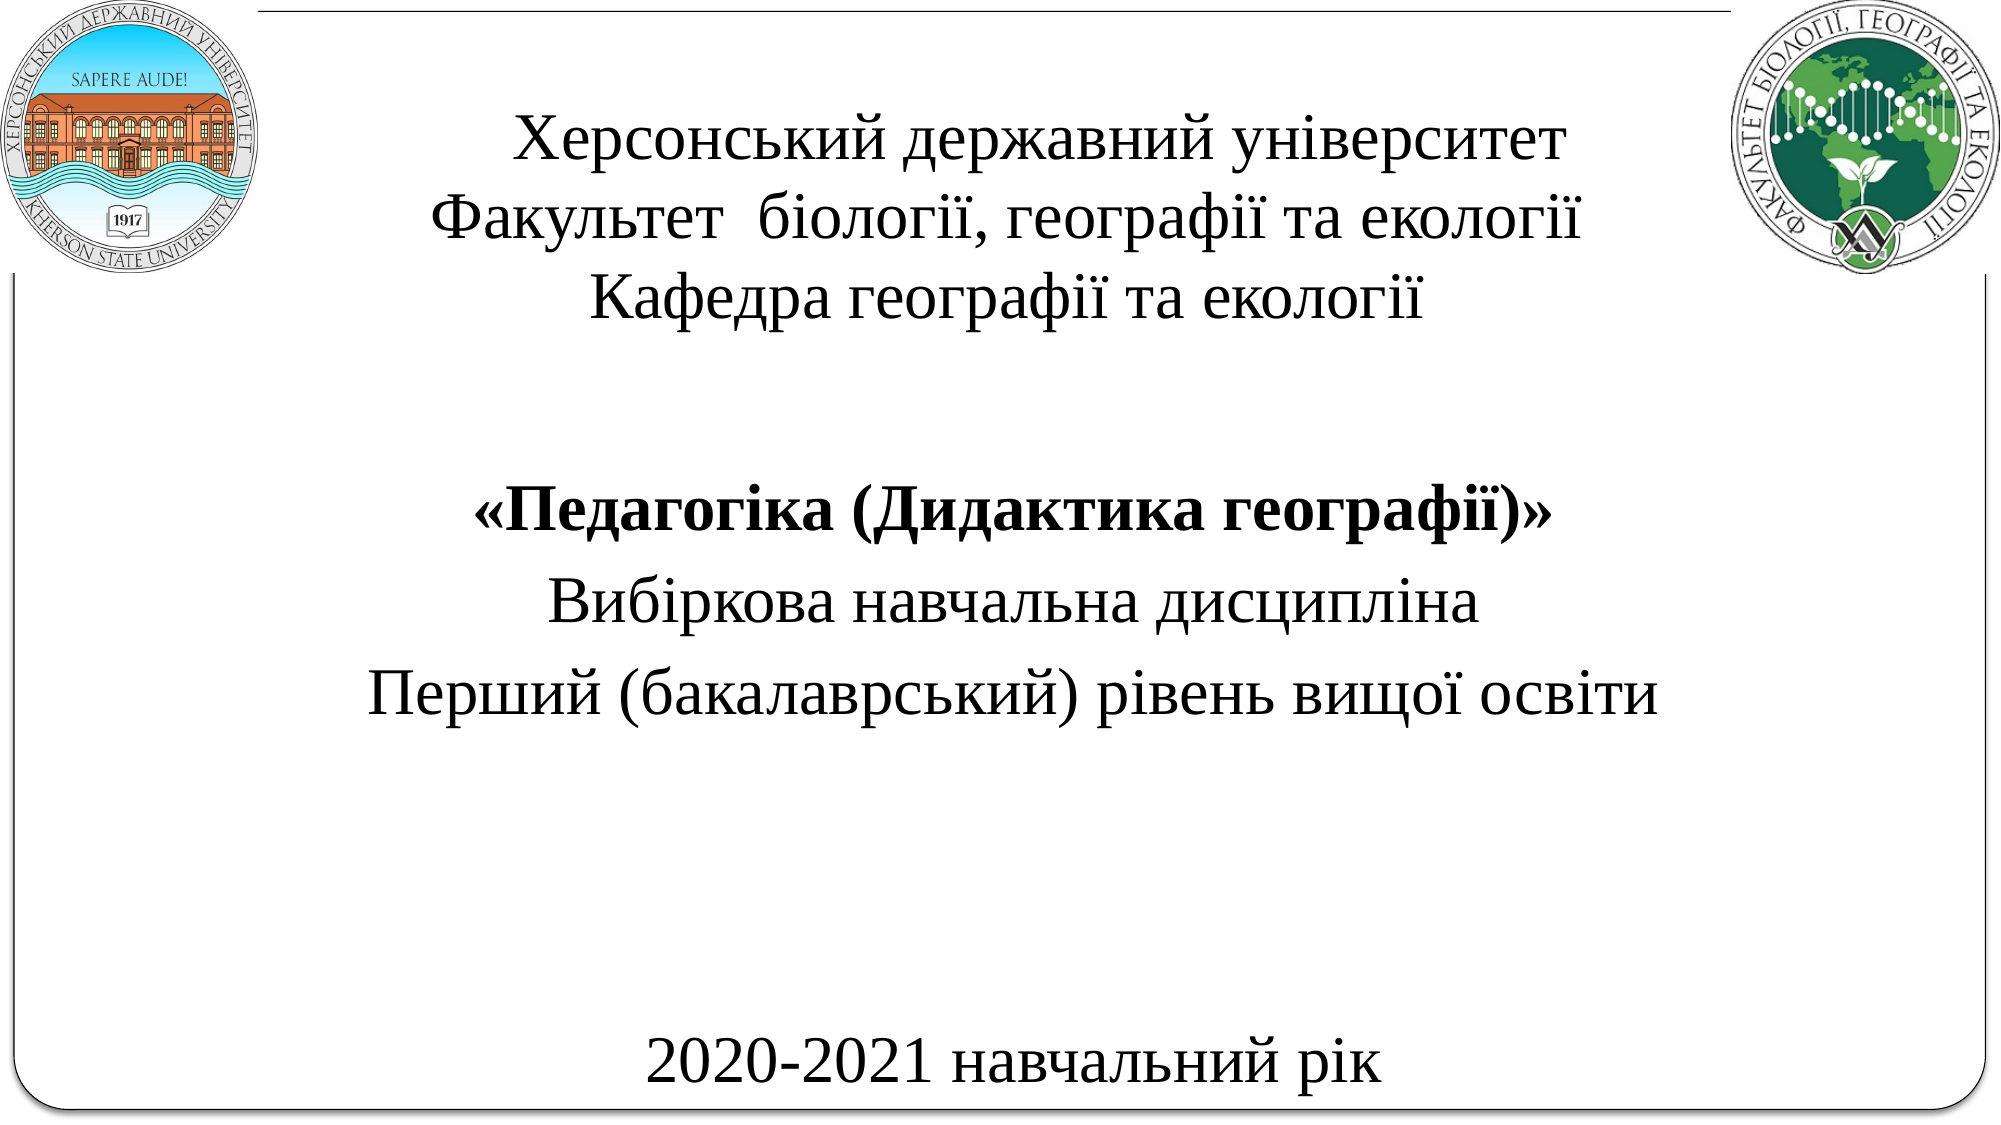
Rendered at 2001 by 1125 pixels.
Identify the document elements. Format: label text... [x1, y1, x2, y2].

picture [1730, 0, 2000, 274]
picture [0, 0, 258, 273]
title Херсонський державний університет Факультет біології, географії та екології Кафедра географії та екології [302, 0, 1713, 272]
list «Педагогіка (Дидактика географії)» Вибіркова навчальна дисципліна Перший (бакалаврський) рівень вищої освіти 2020-2021 навчальний рік [113, 272, 1916, 1092]
